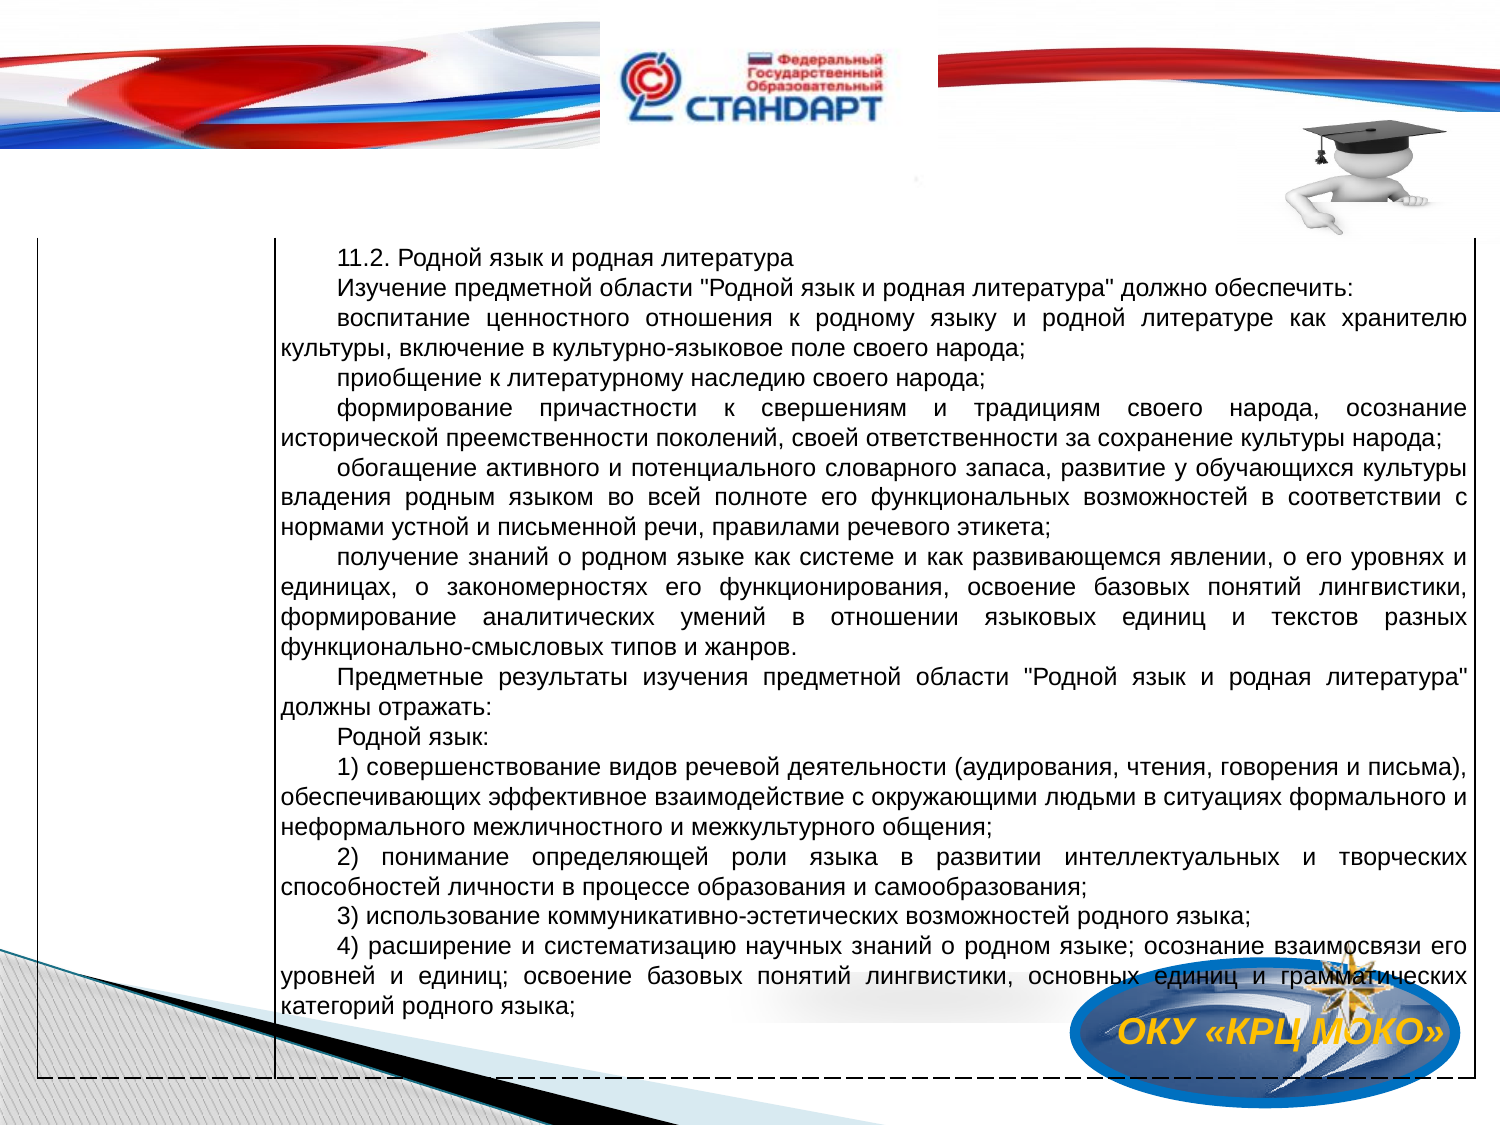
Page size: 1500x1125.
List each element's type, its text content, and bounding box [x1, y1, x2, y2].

picture [0, 0, 1500, 244]
picture [1074, 937, 1456, 1104]
table_header 11.2. Родной язык и родная литература Изучение предметной области "Родной язык и родная литература" должно обеспечить: воспитание ценностного отношения к родному языку и родной литературе как хранителю культуры, включение в культурно-языковое поле своего народа; приобщение к литературному наследию своего народа; формирование причастности к свершениям и традициям своего народа, осознание исторической преемственности поколений, своей ответственности за сохранение культуры народа; обогащение активного и потенциального словарного запаса, развитие у обучающихся культуры владения родным языком во всей полноте его функциональных возможностей в соответствии с нормами устной и письменной речи, правилами речевого этикета; получение знаний о родном языке как системе и как развивающемся явлении, о его уровнях и единицах, о закономерностях его функционирования, освоение базовых понятий лингвистики, формирование аналитических умений в отношении языковых единиц и текстов разных функционально-смысловых типов и жанров. Предметные результаты изучения предметной области "Родной язык и родная литература" должны отражать: Родной язык: 1) совершенствование видов речевой деятельности (аудирования, чтения, говорения и письма), обеспечивающих эффективное взаимодействие с окружающими людьми в ситуациях формального и неформального межличностного и межкультурного общения; 2) понимание определяющей роли языка в развитии интеллектуальных и творческих способностей личности в процессе образования и самообразования; 3) использование коммуникативно-эстетических возможностей родного языка; 4) расширение и систематизацию научных знаний о родном языке; осознание взаимосвязи его уровней и единиц; освоение базовых понятий лингвистики, основных единиц и грамматических категорий родного языка; [276, 238, 1474, 1078]
table_header [38, 238, 274, 1078]
